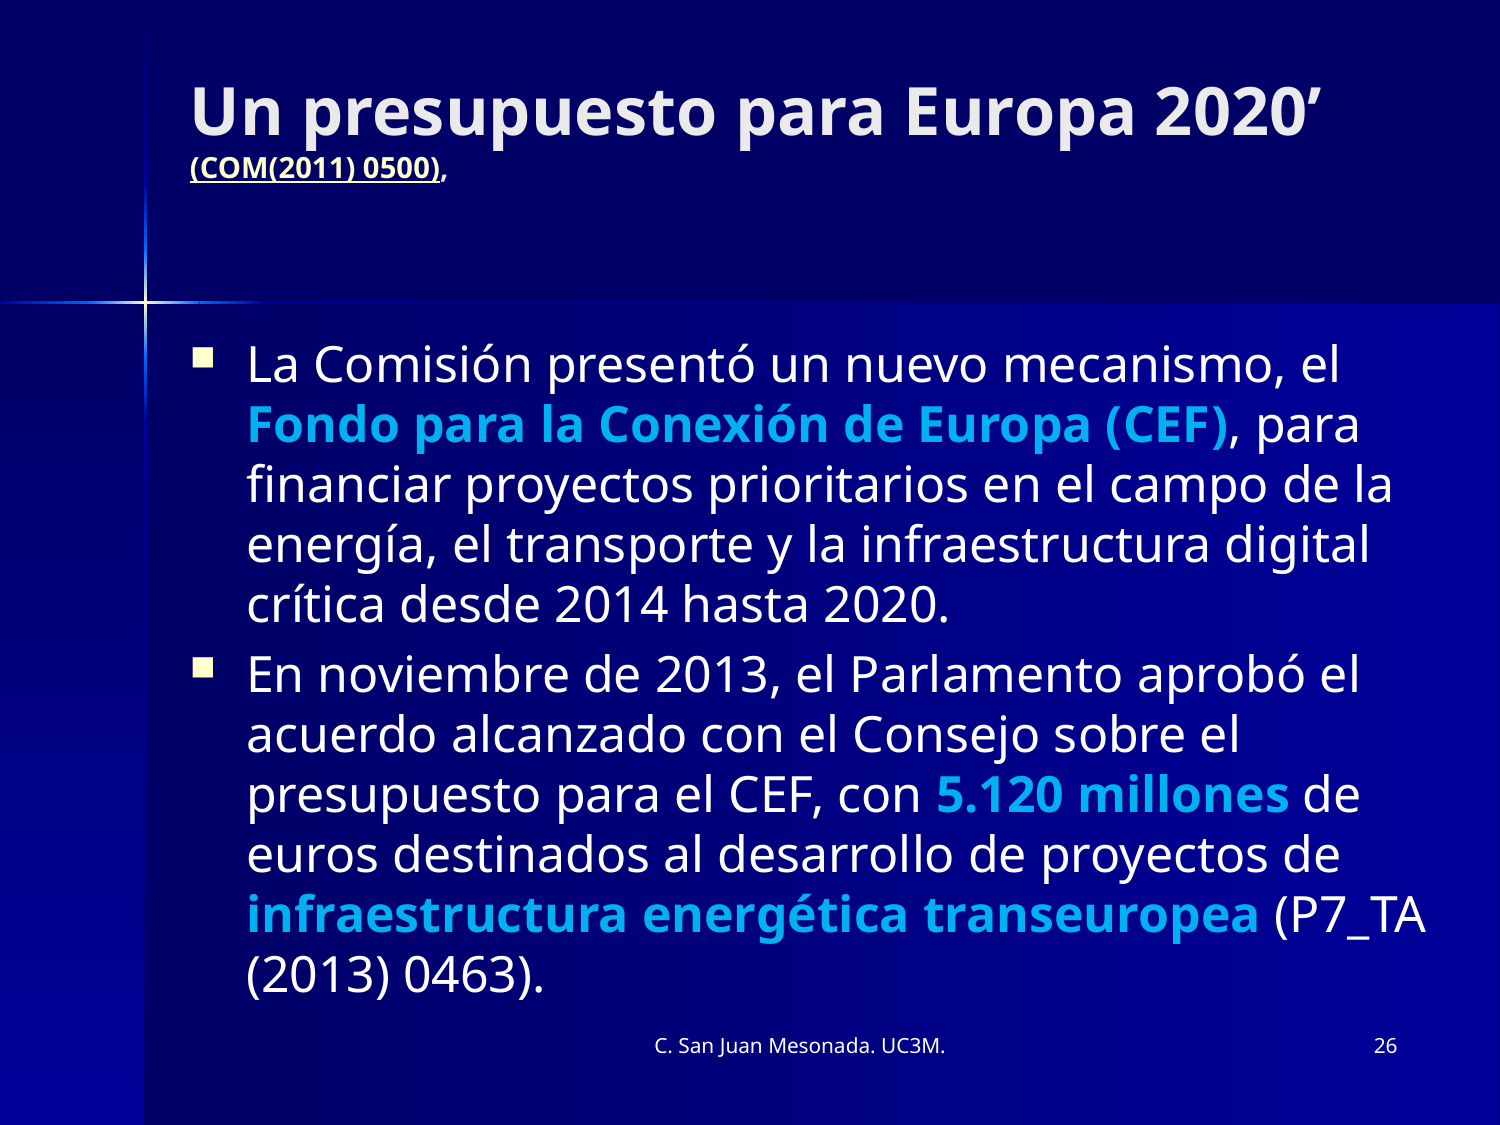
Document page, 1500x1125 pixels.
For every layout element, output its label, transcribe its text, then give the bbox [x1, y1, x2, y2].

footer C. San Juan Mesonada. UC3M. [562, 1025, 1038, 1100]
title Un presupuesto para Europa 2020’ (COM(2011) 0500), [174, 50, 1413, 209]
list La Comisión presentó un nuevo mecanismo, el Fondo para la Conexión de Europa (CEF), para financiar proyectos prioritarios en el campo de la energía, el transporte y la infraestructura digital crítica desde 2014 hasta 2020. En noviembre de 2013, el Parlamento aprobó el acuerdo alcanzado con el Consejo sobre el presupuesto para el CEF, con 5.120 millones de euros destinados al desarrollo de proyectos de infraestructura energética transeuropea (P7_TA (2013) 0463). [174, 324, 1447, 1000]
slide_number 26 [1100, 1025, 1413, 1100]
